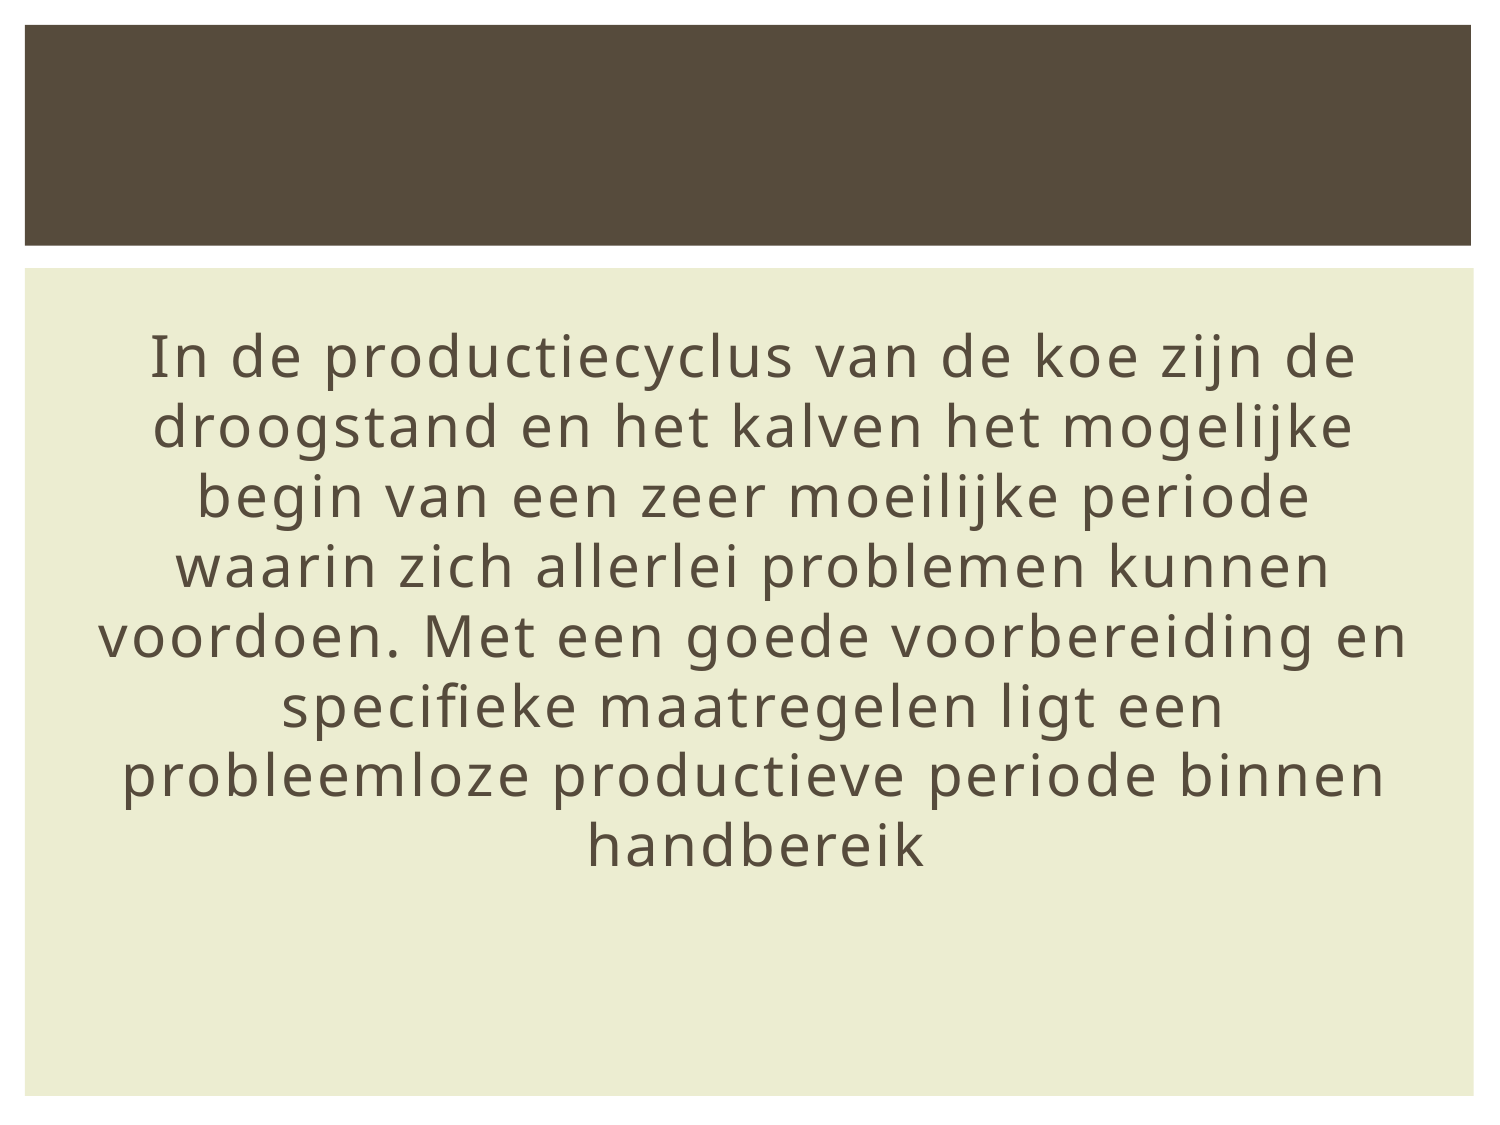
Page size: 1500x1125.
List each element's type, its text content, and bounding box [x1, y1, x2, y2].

list In de productiecyclus van de koe zijn de droogstand en het kalven het mogelijke begin van een zeer moeilijke periode waarin zich allerlei problemen kunnen voordoen. Met een goede voorbereiding en specifieke maatregelen ligt een probleemloze productieve periode binnen handbereik [62, 311, 1442, 1035]
